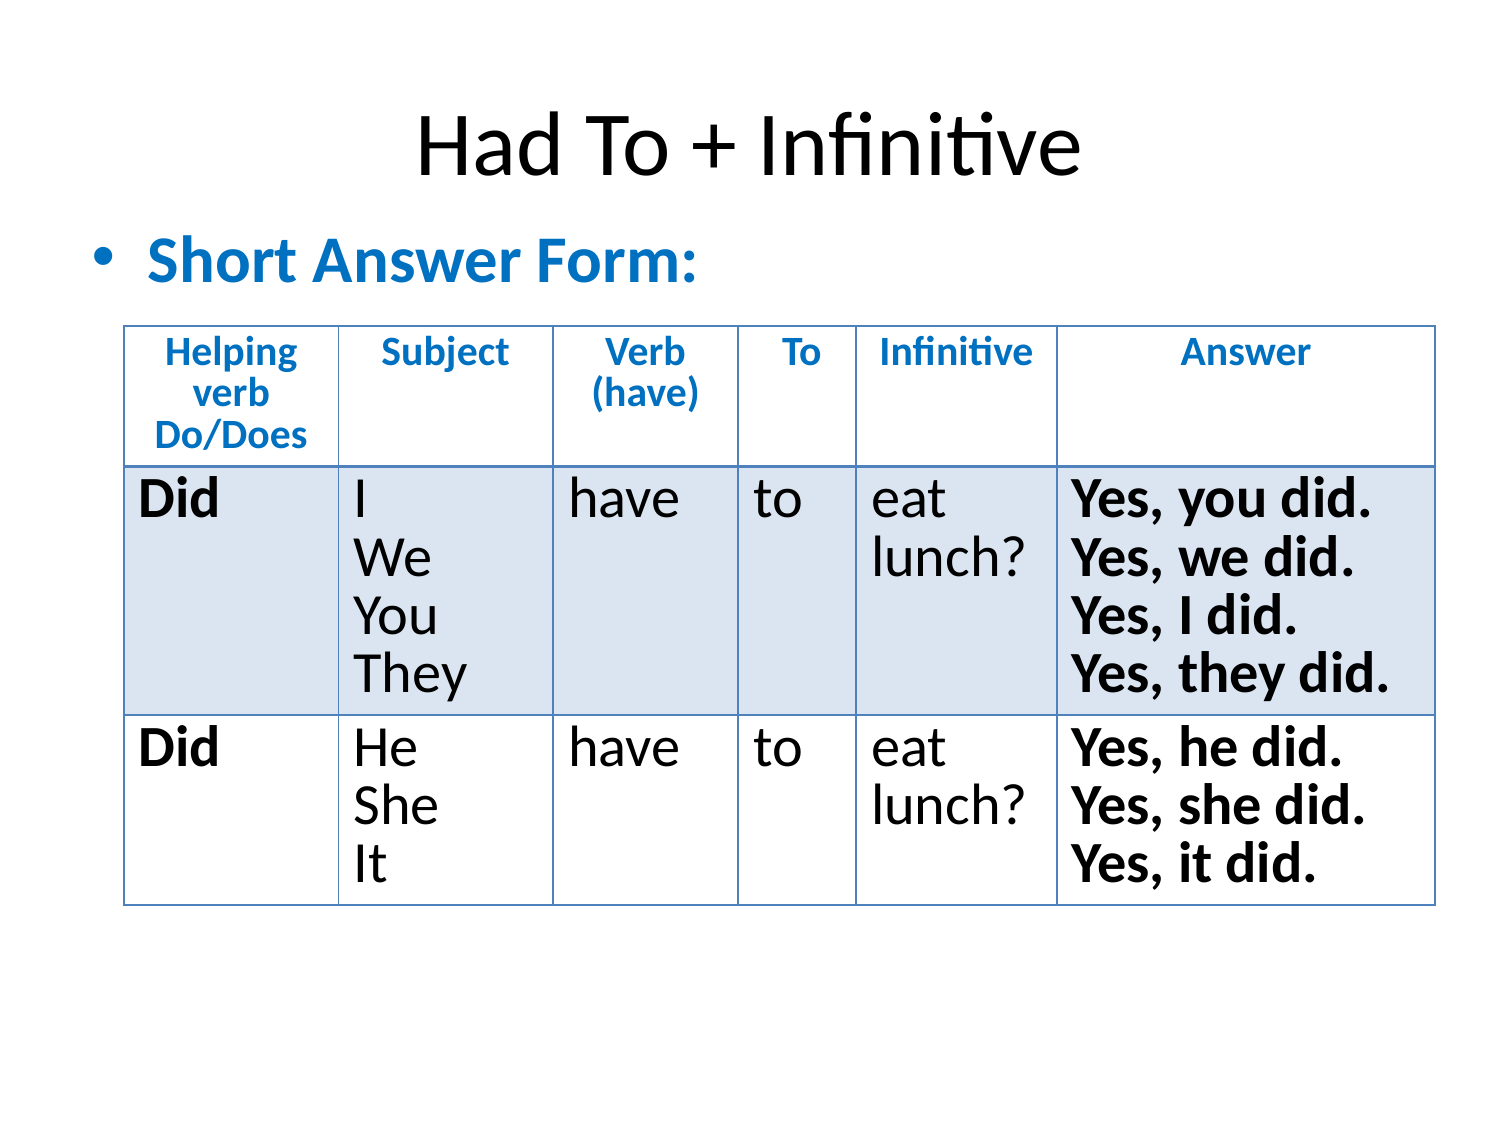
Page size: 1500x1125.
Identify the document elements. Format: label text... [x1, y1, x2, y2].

table_header Helping verb Do/Does [125, 327, 338, 465]
table_cell eat lunch? [857, 468, 1056, 714]
table_header Subject [339, 327, 552, 465]
list Short Answer Form: [76, 208, 1425, 1005]
table_header To [739, 327, 855, 465]
table_cell Did [125, 468, 338, 714]
table_cell have [554, 468, 737, 714]
table_cell to [739, 468, 855, 714]
table_cell eat lunch? [857, 716, 1056, 904]
table_cell He She It [339, 716, 552, 904]
table_cell Yes, you did. Yes, we did. Yes, I did. Yes, they did. [1058, 468, 1434, 714]
title Had To + Infinitive [75, 45, 1425, 233]
table_cell have [554, 716, 737, 904]
table_cell I We You They [339, 468, 552, 714]
table_cell Did [125, 716, 338, 904]
table_header Infinitive [857, 327, 1056, 465]
table_cell to [739, 716, 855, 904]
table_header Answer [1058, 327, 1434, 465]
table_cell Yes, he did. Yes, she did. Yes, it did. [1058, 716, 1434, 904]
table_header Verb (have) [554, 327, 737, 465]
